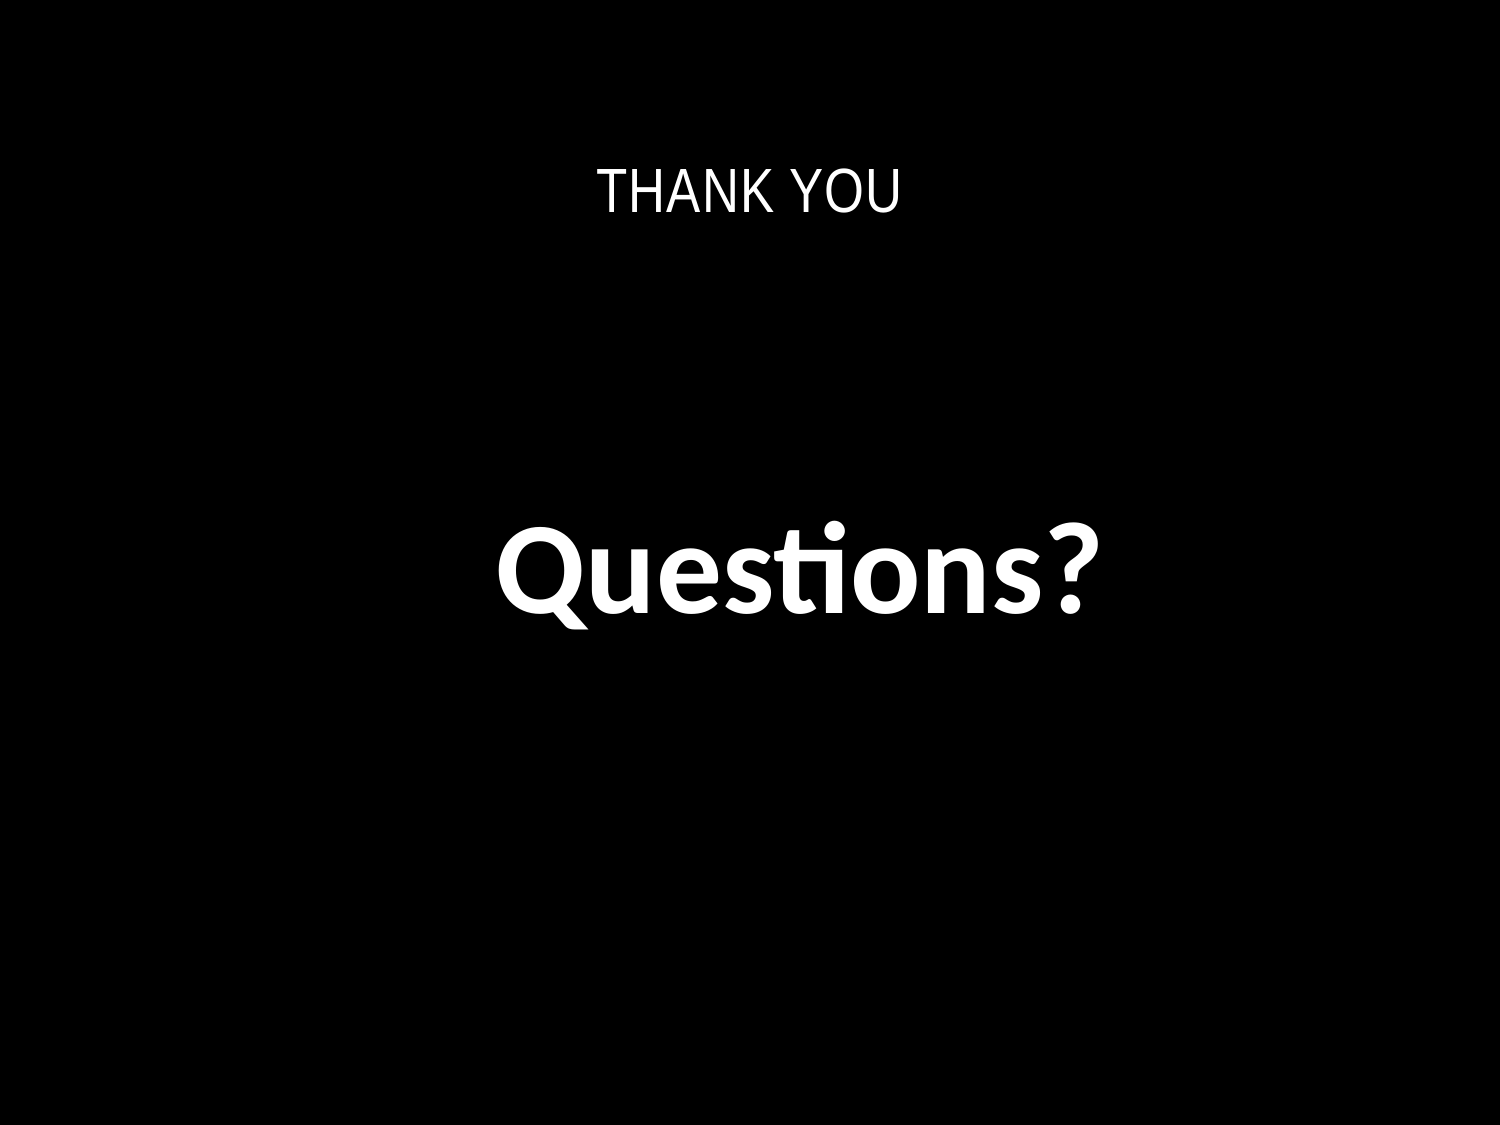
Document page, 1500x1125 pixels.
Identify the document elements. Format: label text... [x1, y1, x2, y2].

list Questions? [150, 474, 1450, 1125]
title THANK YOU [99, 45, 1400, 233]
